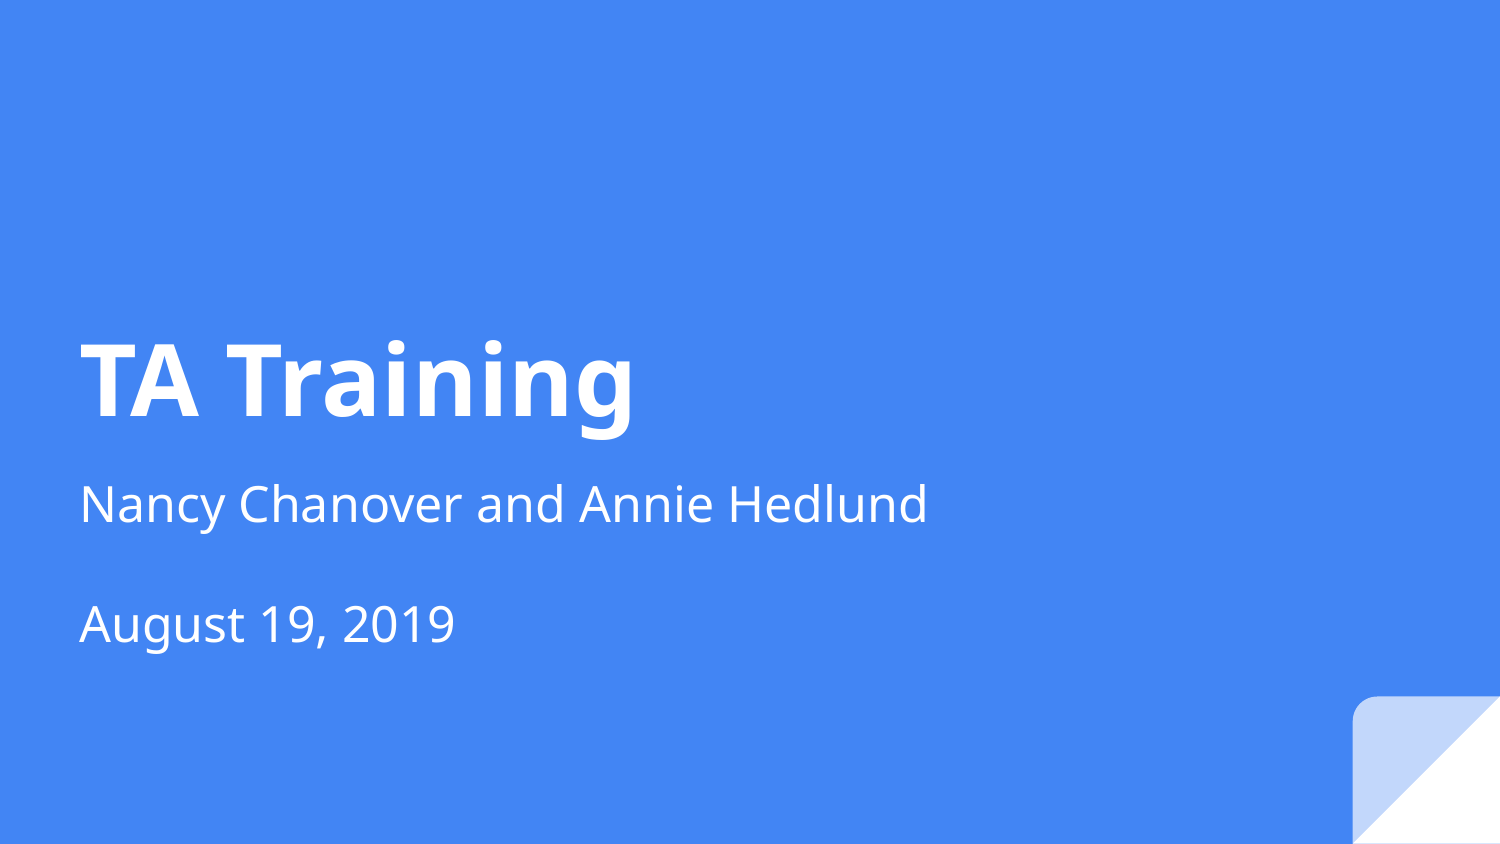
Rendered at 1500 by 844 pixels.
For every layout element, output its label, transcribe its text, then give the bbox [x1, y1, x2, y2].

subtitle Nancy Chanover and Annie Hedlund August 19, 2019 [64, 457, 1413, 529]
title TA Training [64, 298, 1413, 452]
